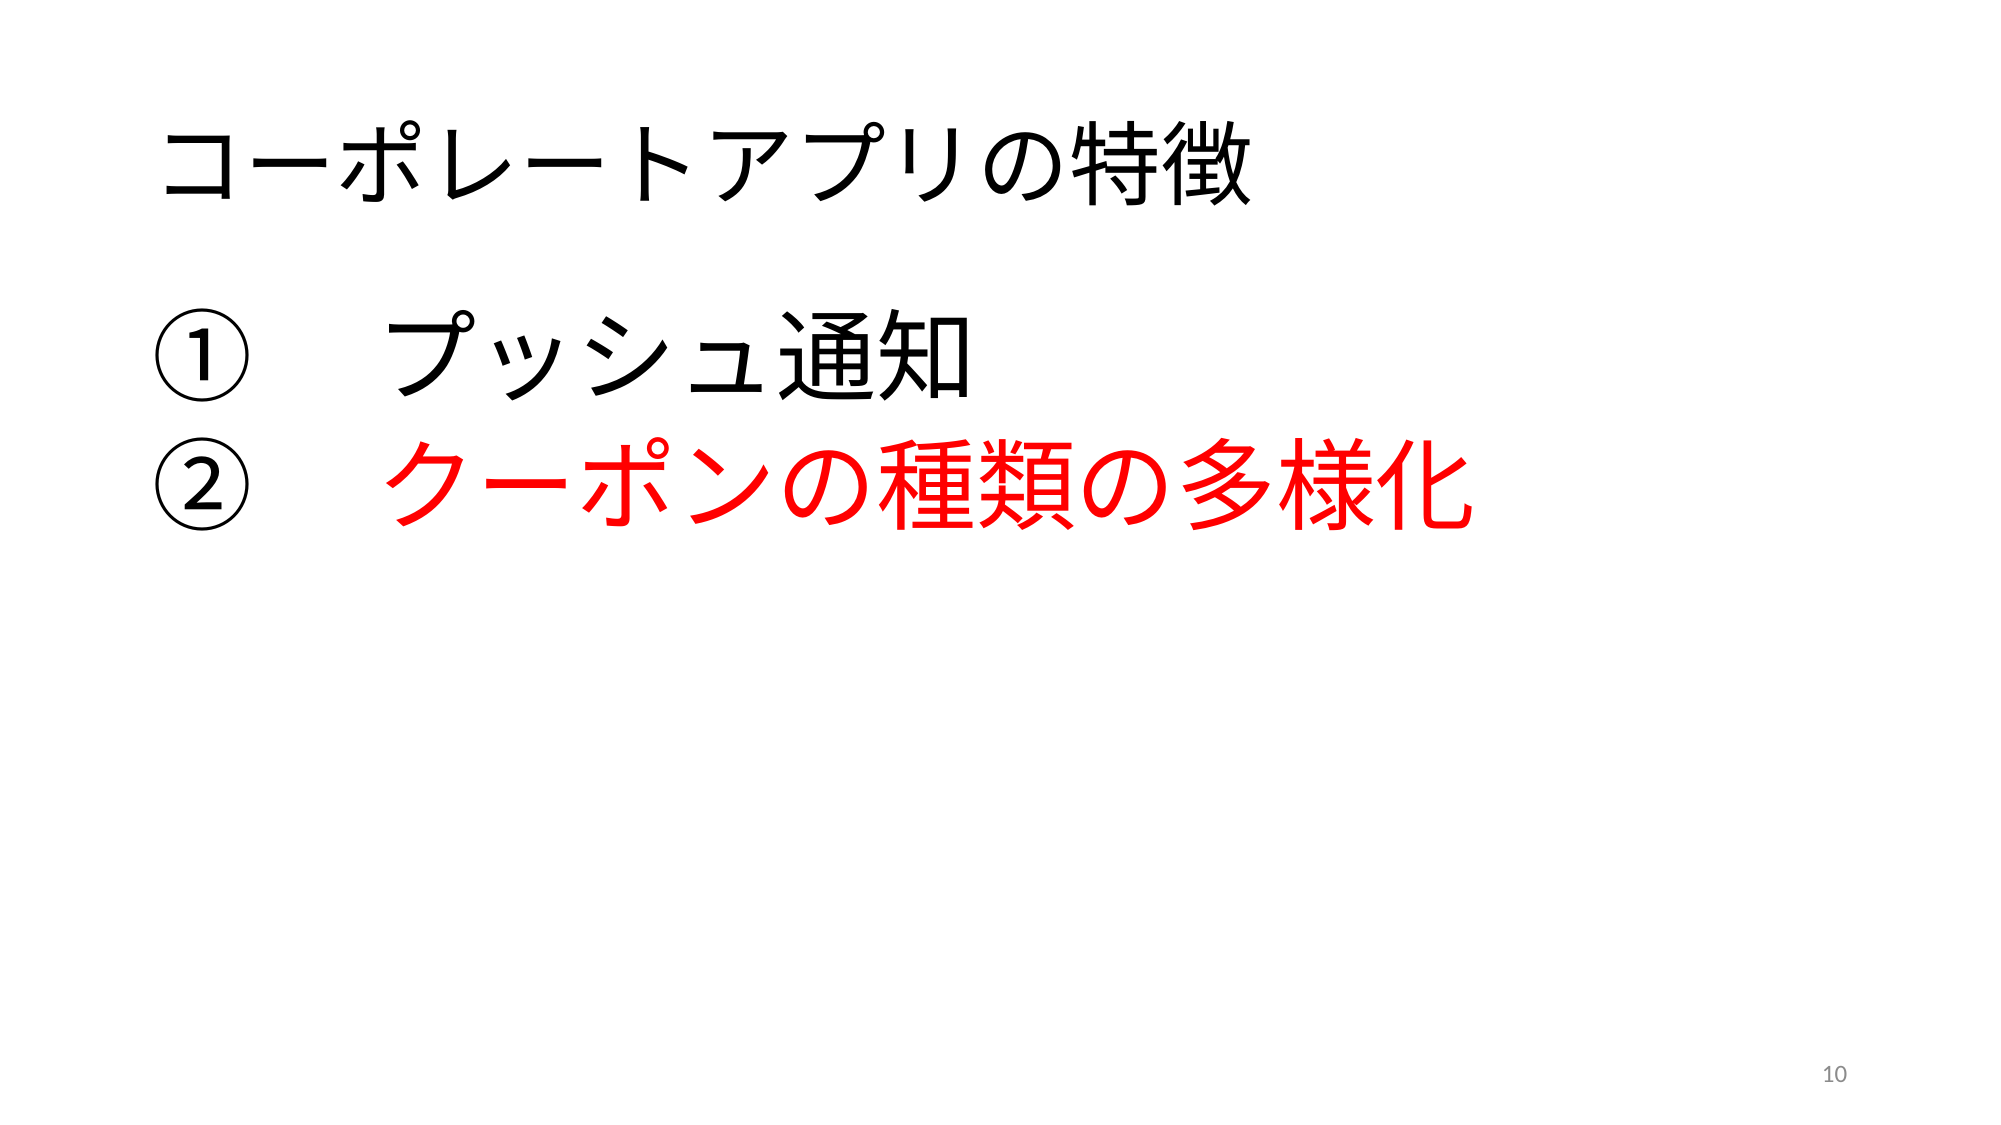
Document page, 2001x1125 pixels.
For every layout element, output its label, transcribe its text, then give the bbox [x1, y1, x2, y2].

slide_number 10 [1412, 1042, 1863, 1103]
title コーポレートアプリの特徴 [137, 59, 1863, 278]
list ① プッシュ通知 ② クーポンの種類の多様化 [137, 299, 1863, 1014]
